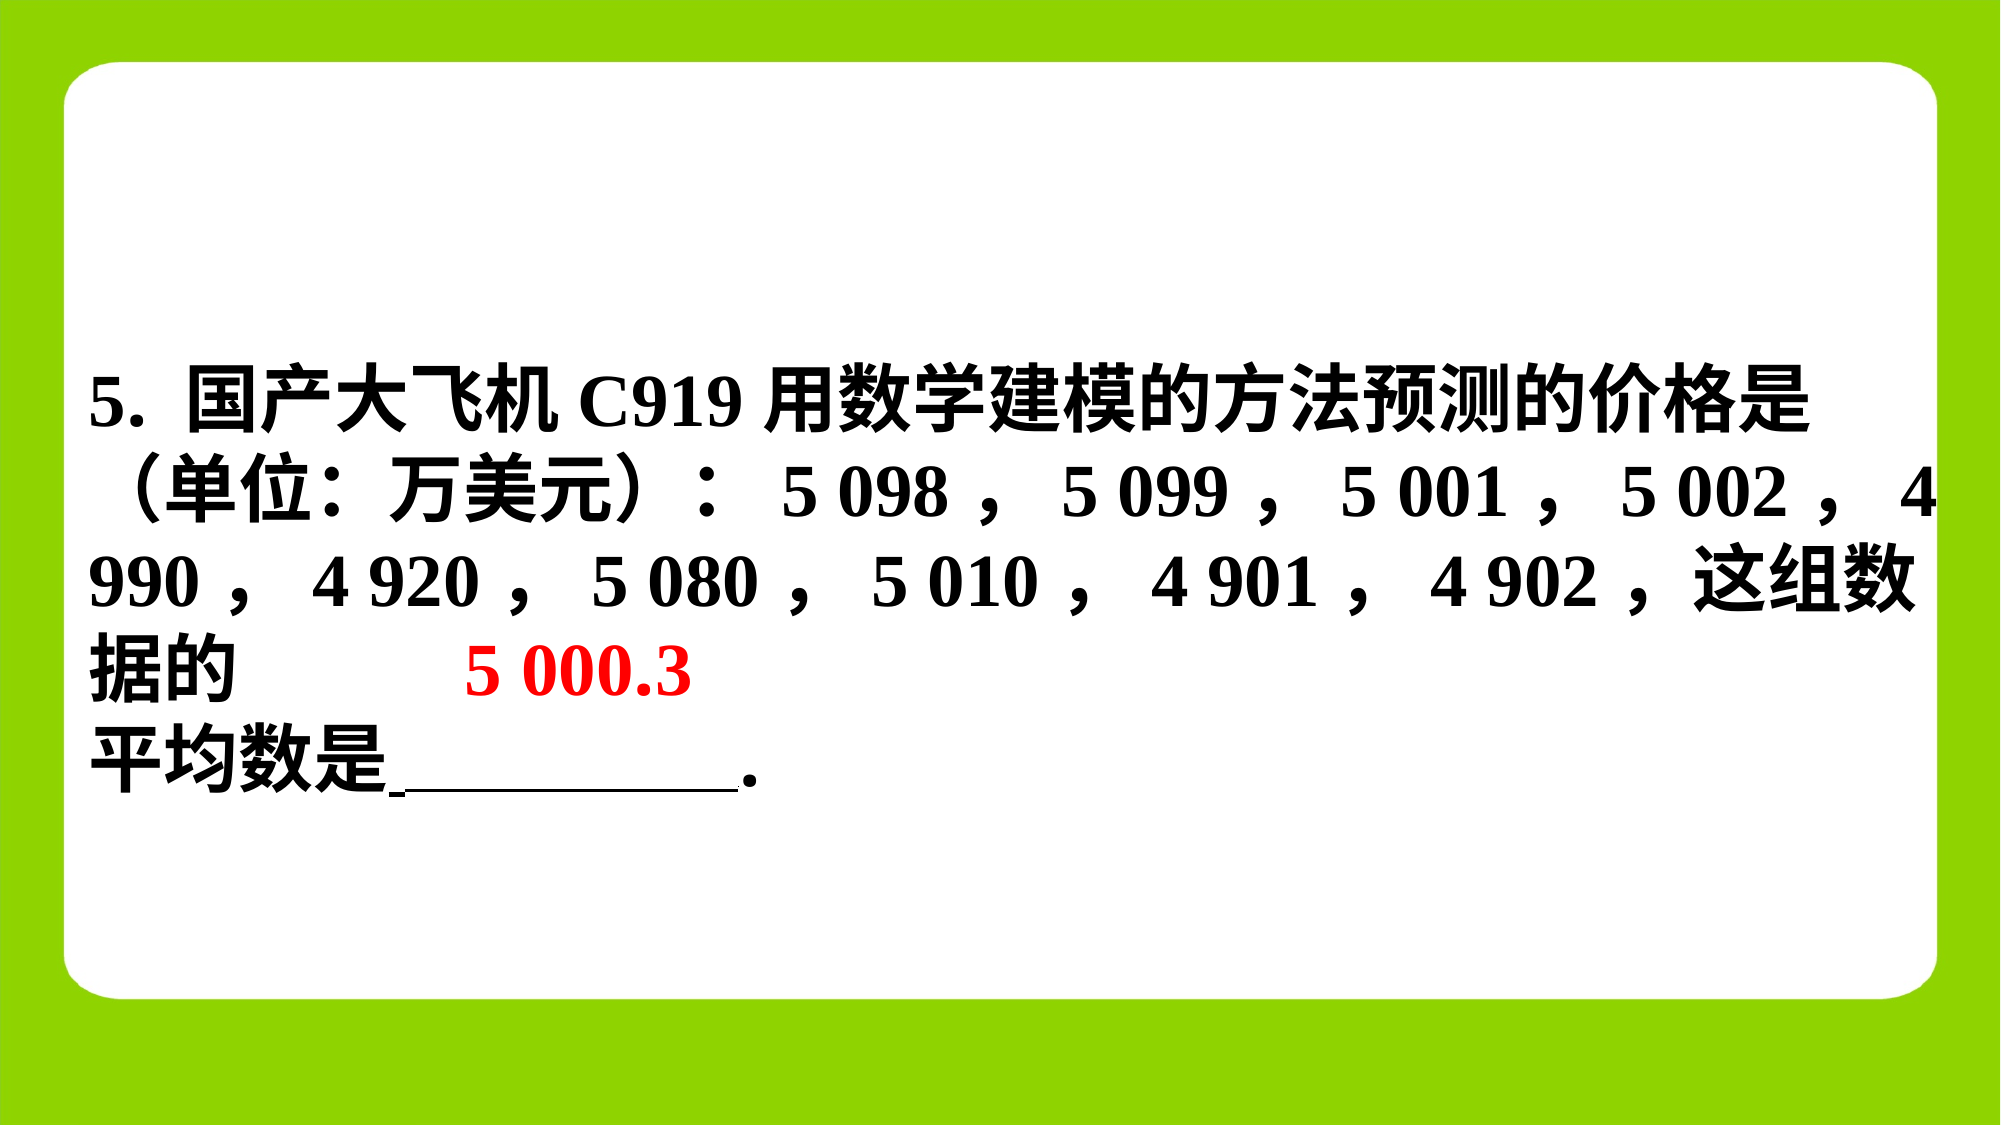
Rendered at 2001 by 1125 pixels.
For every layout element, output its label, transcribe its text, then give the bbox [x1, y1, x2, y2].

text_box 5. 国产大飞机C919用数学建模的方法预测的价格是 （单位：万美元）：5 098，5 099，5 001，5 002，4 990，4 920，5 080，5 010，4 901，4 902，这组数据的 平均数是 ⁠. [88, 351, 1974, 715]
picture [0, 0, 2001, 1125]
text_box 5 000.3 [450, 613, 799, 719]
